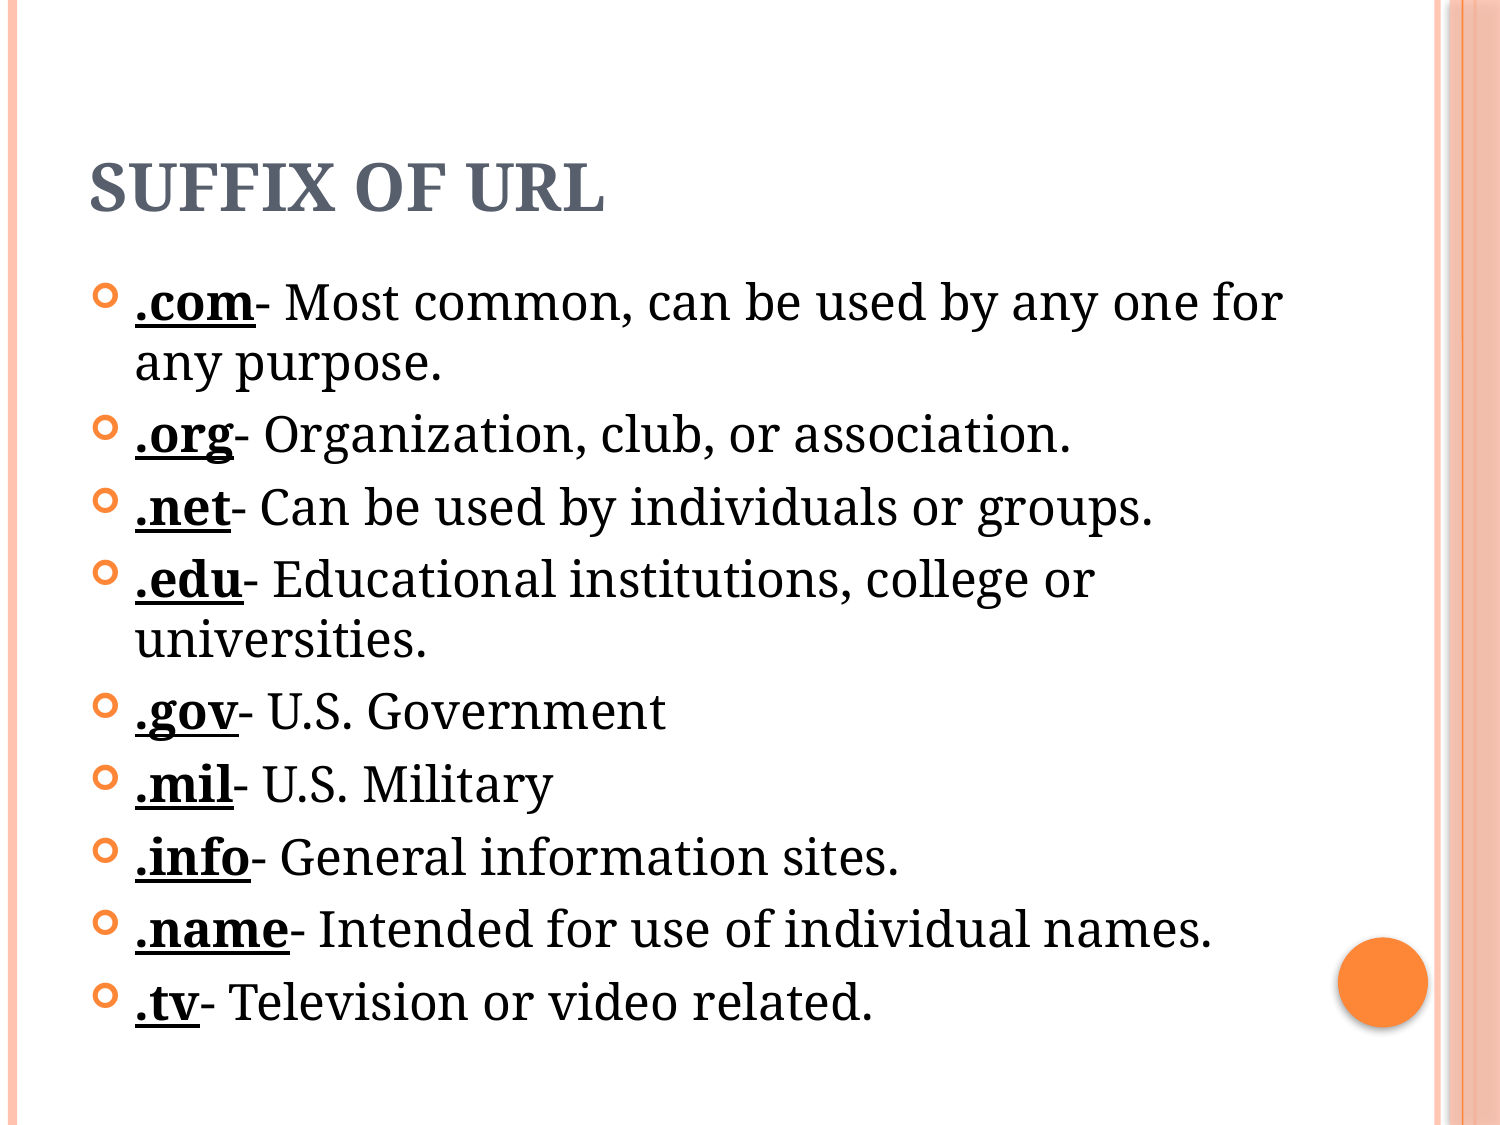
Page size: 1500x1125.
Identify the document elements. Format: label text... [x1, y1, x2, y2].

title Suffix of URL [75, 45, 1300, 233]
list .com- Most common, can be used by any one for any purpose. .org- Organization, club, or association. .net- Can be used by individuals or groups. .edu- Educational institutions, college or universities. .gov- U.S. Government .mil- U.S. Military .info- General information sites. .name- Intended for use of individual names. .tv- Television or video related. [75, 262, 1300, 1062]
